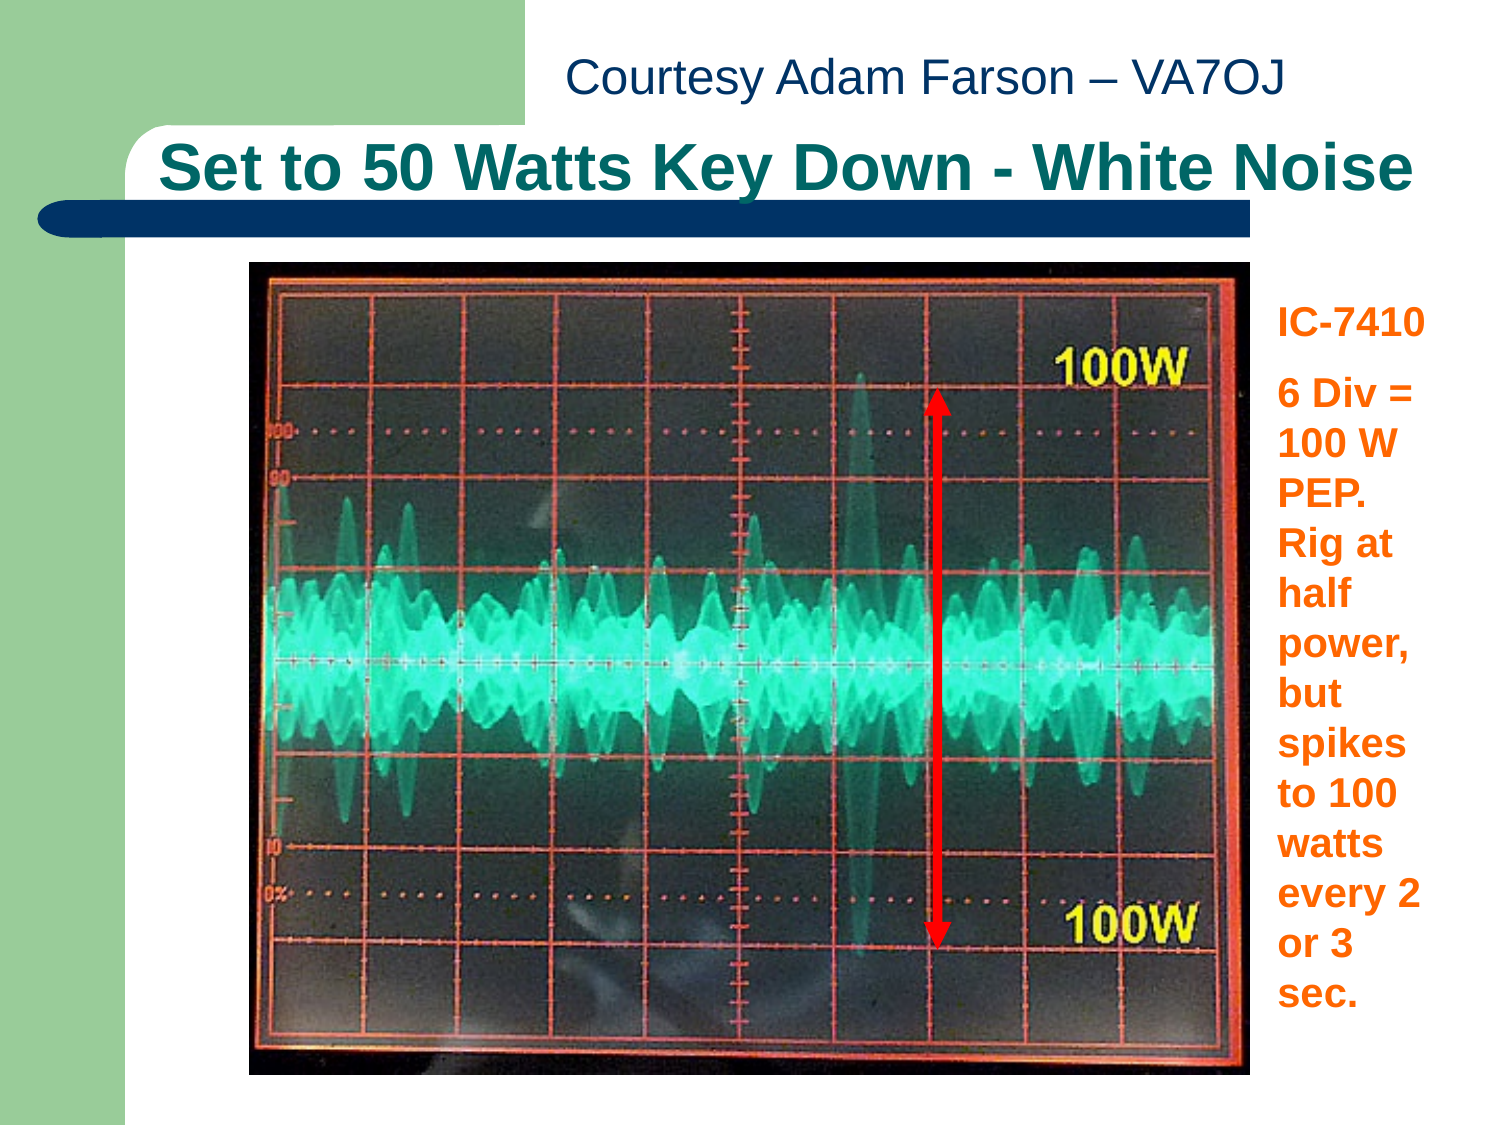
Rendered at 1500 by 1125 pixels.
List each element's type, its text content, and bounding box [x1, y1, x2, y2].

text_box Courtesy Adam Farson – VA7OJ [549, 37, 1425, 113]
picture [249, 262, 1251, 1076]
title Set to 50 Watts Key Down - White Noise [124, 124, 1463, 213]
text_box IC-7410 6 Div = 100 W PEP. Rig at half power, but spikes to 100 watts every 2 or 3 sec. [1262, 287, 1450, 1024]
